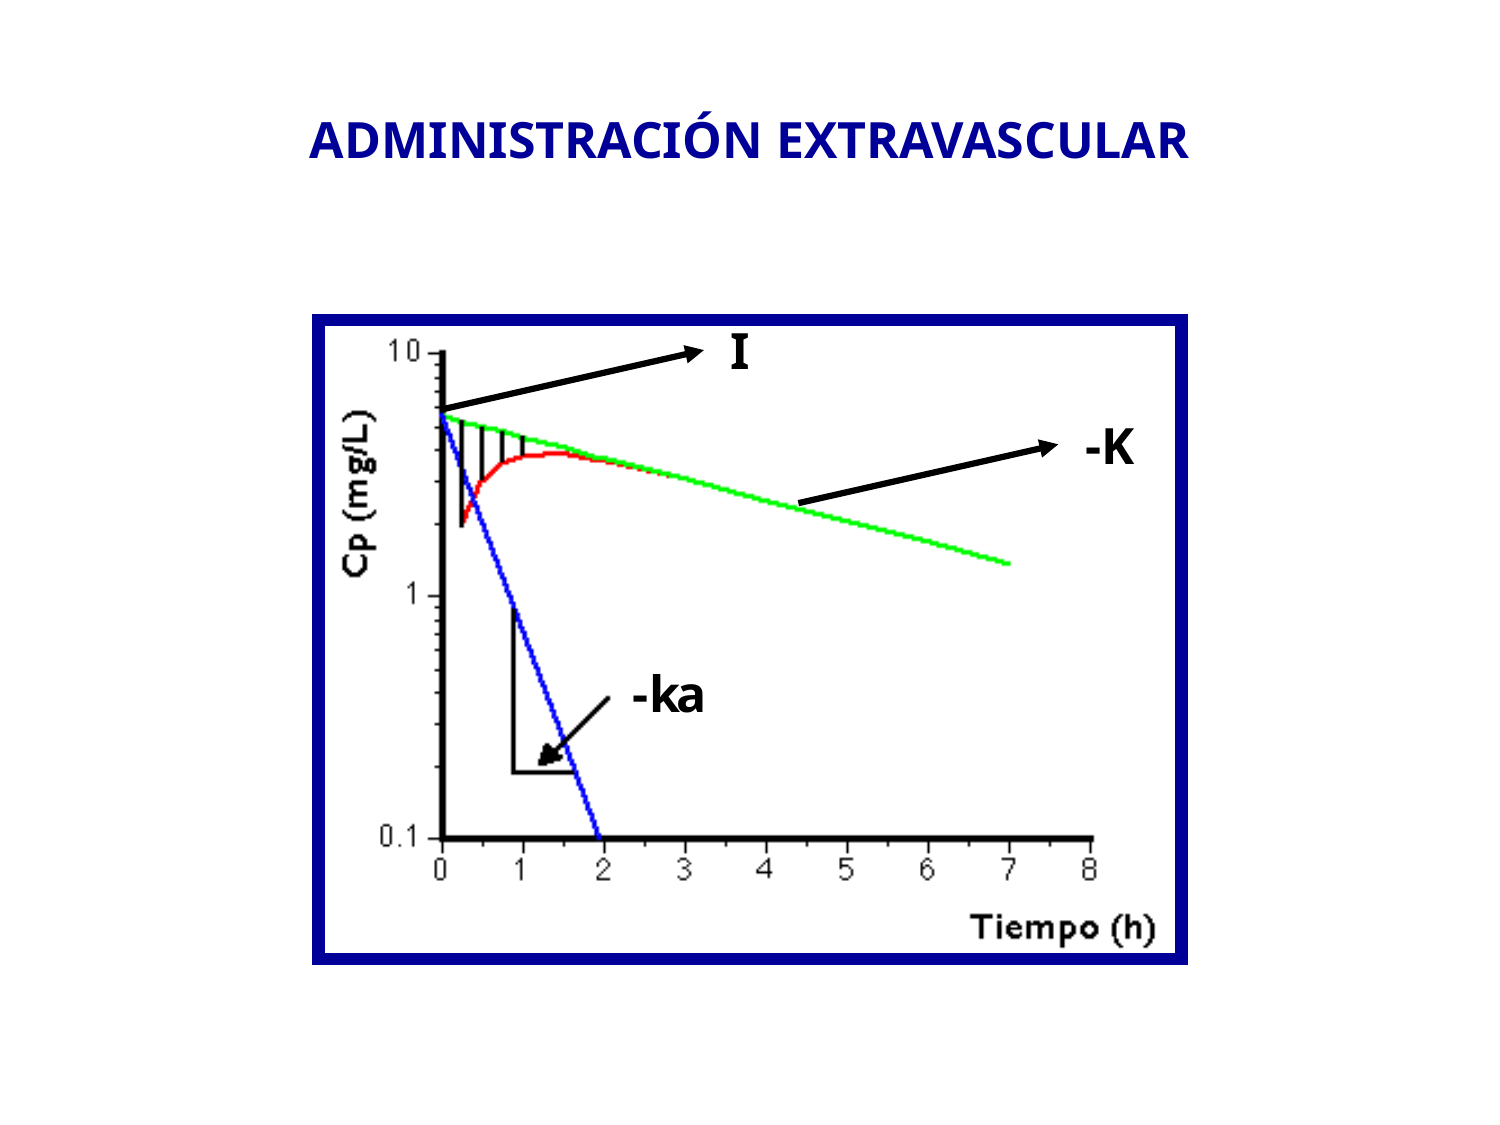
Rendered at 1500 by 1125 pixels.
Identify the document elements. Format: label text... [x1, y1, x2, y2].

picture [324, 326, 1176, 953]
title ADMINISTRACIÓN EXTRAVASCULAR [74, 44, 1426, 233]
